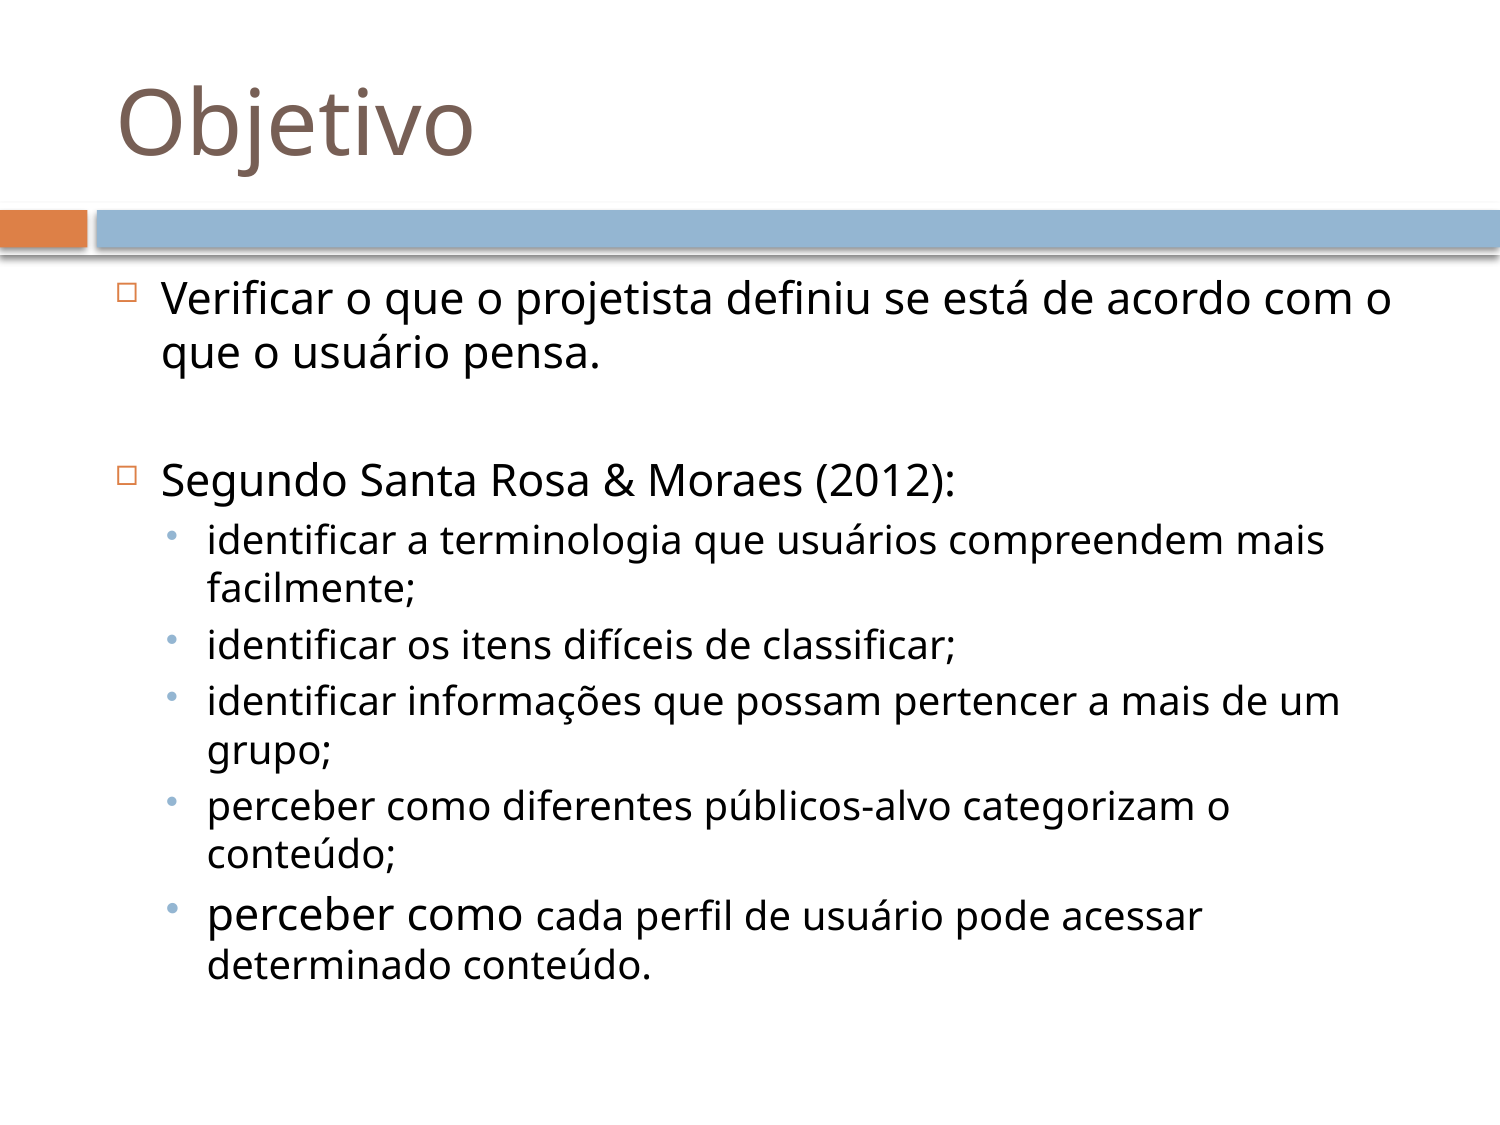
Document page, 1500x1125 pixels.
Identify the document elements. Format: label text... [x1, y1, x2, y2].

title Objetivo [100, 37, 1438, 200]
list Verificar o que o projetista definiu se está de acordo com o que o usuário pensa. Segundo Santa Rosa & Moraes (2012): identificar a terminologia que usuários compreendem mais facilmente; identificar os itens difíceis de classificar; identificar informações que possam pertencer a mais de um grupo; perceber como diferentes públicos-alvo categorizam o conteúdo; perceber como cada perfil de usuário pode acessar determinado conteúdo. [100, 262, 1438, 1000]
